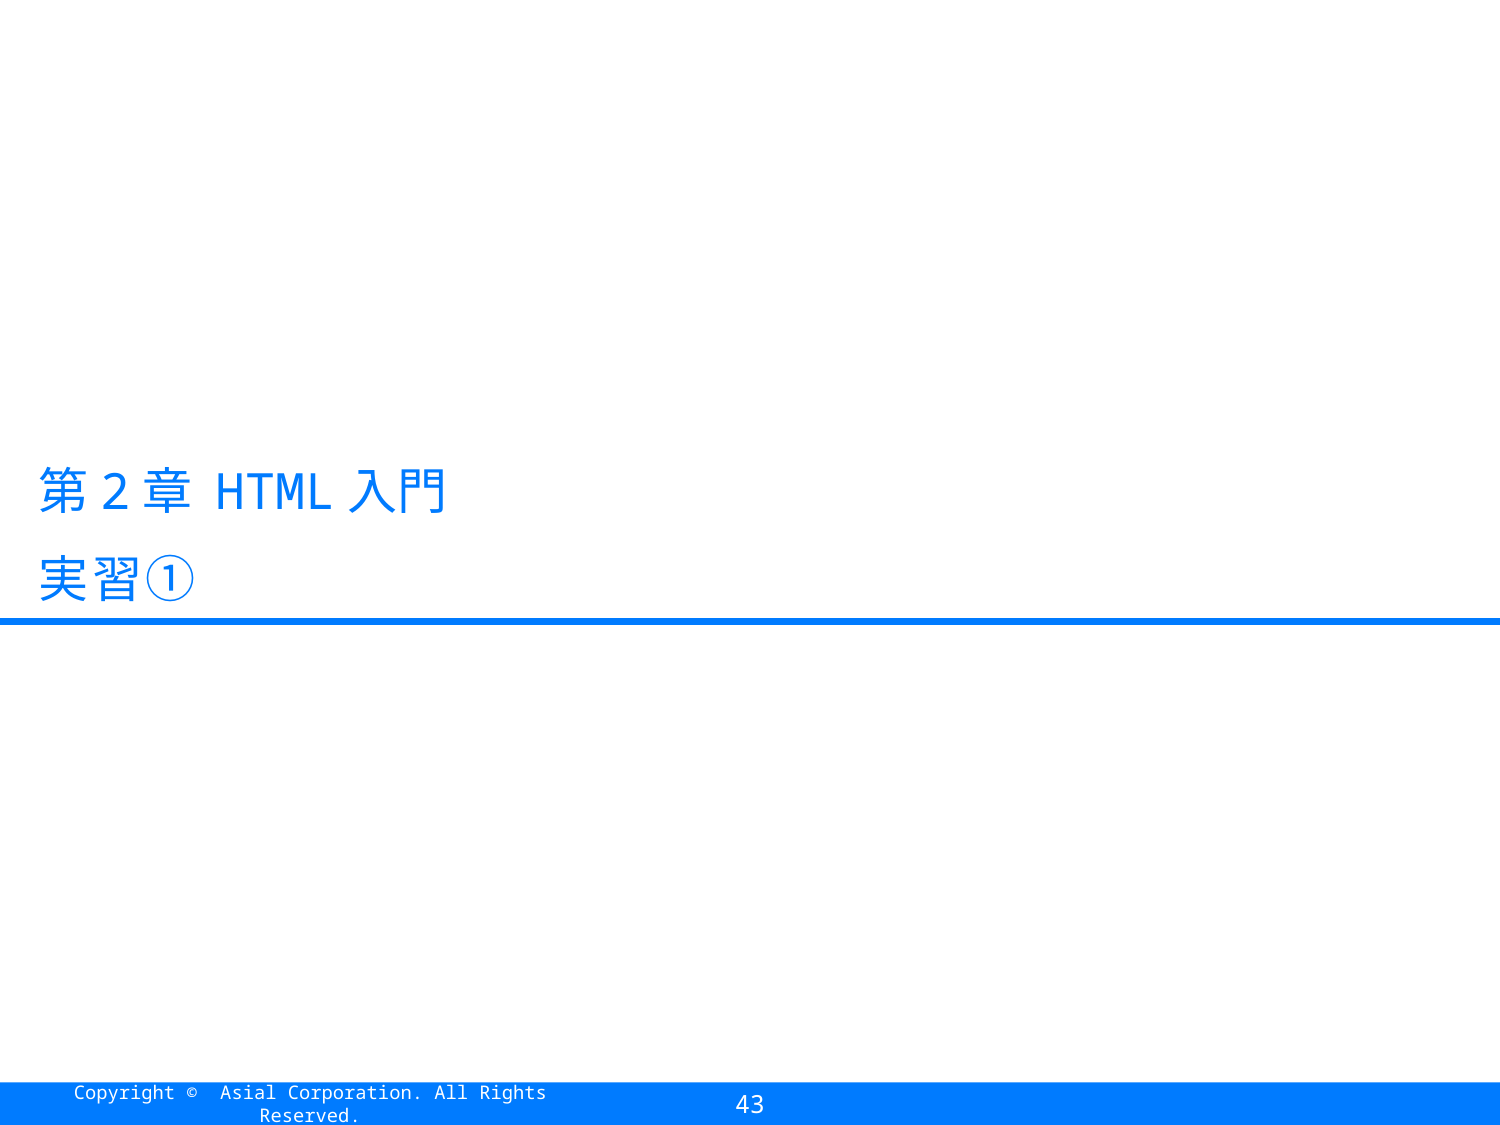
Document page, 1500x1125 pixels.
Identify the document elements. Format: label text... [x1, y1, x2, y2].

slide_number 43 [581, 1075, 919, 1125]
list 第2章 HTML入門 [23, 444, 1500, 536]
title 実習① [23, 538, 1500, 616]
